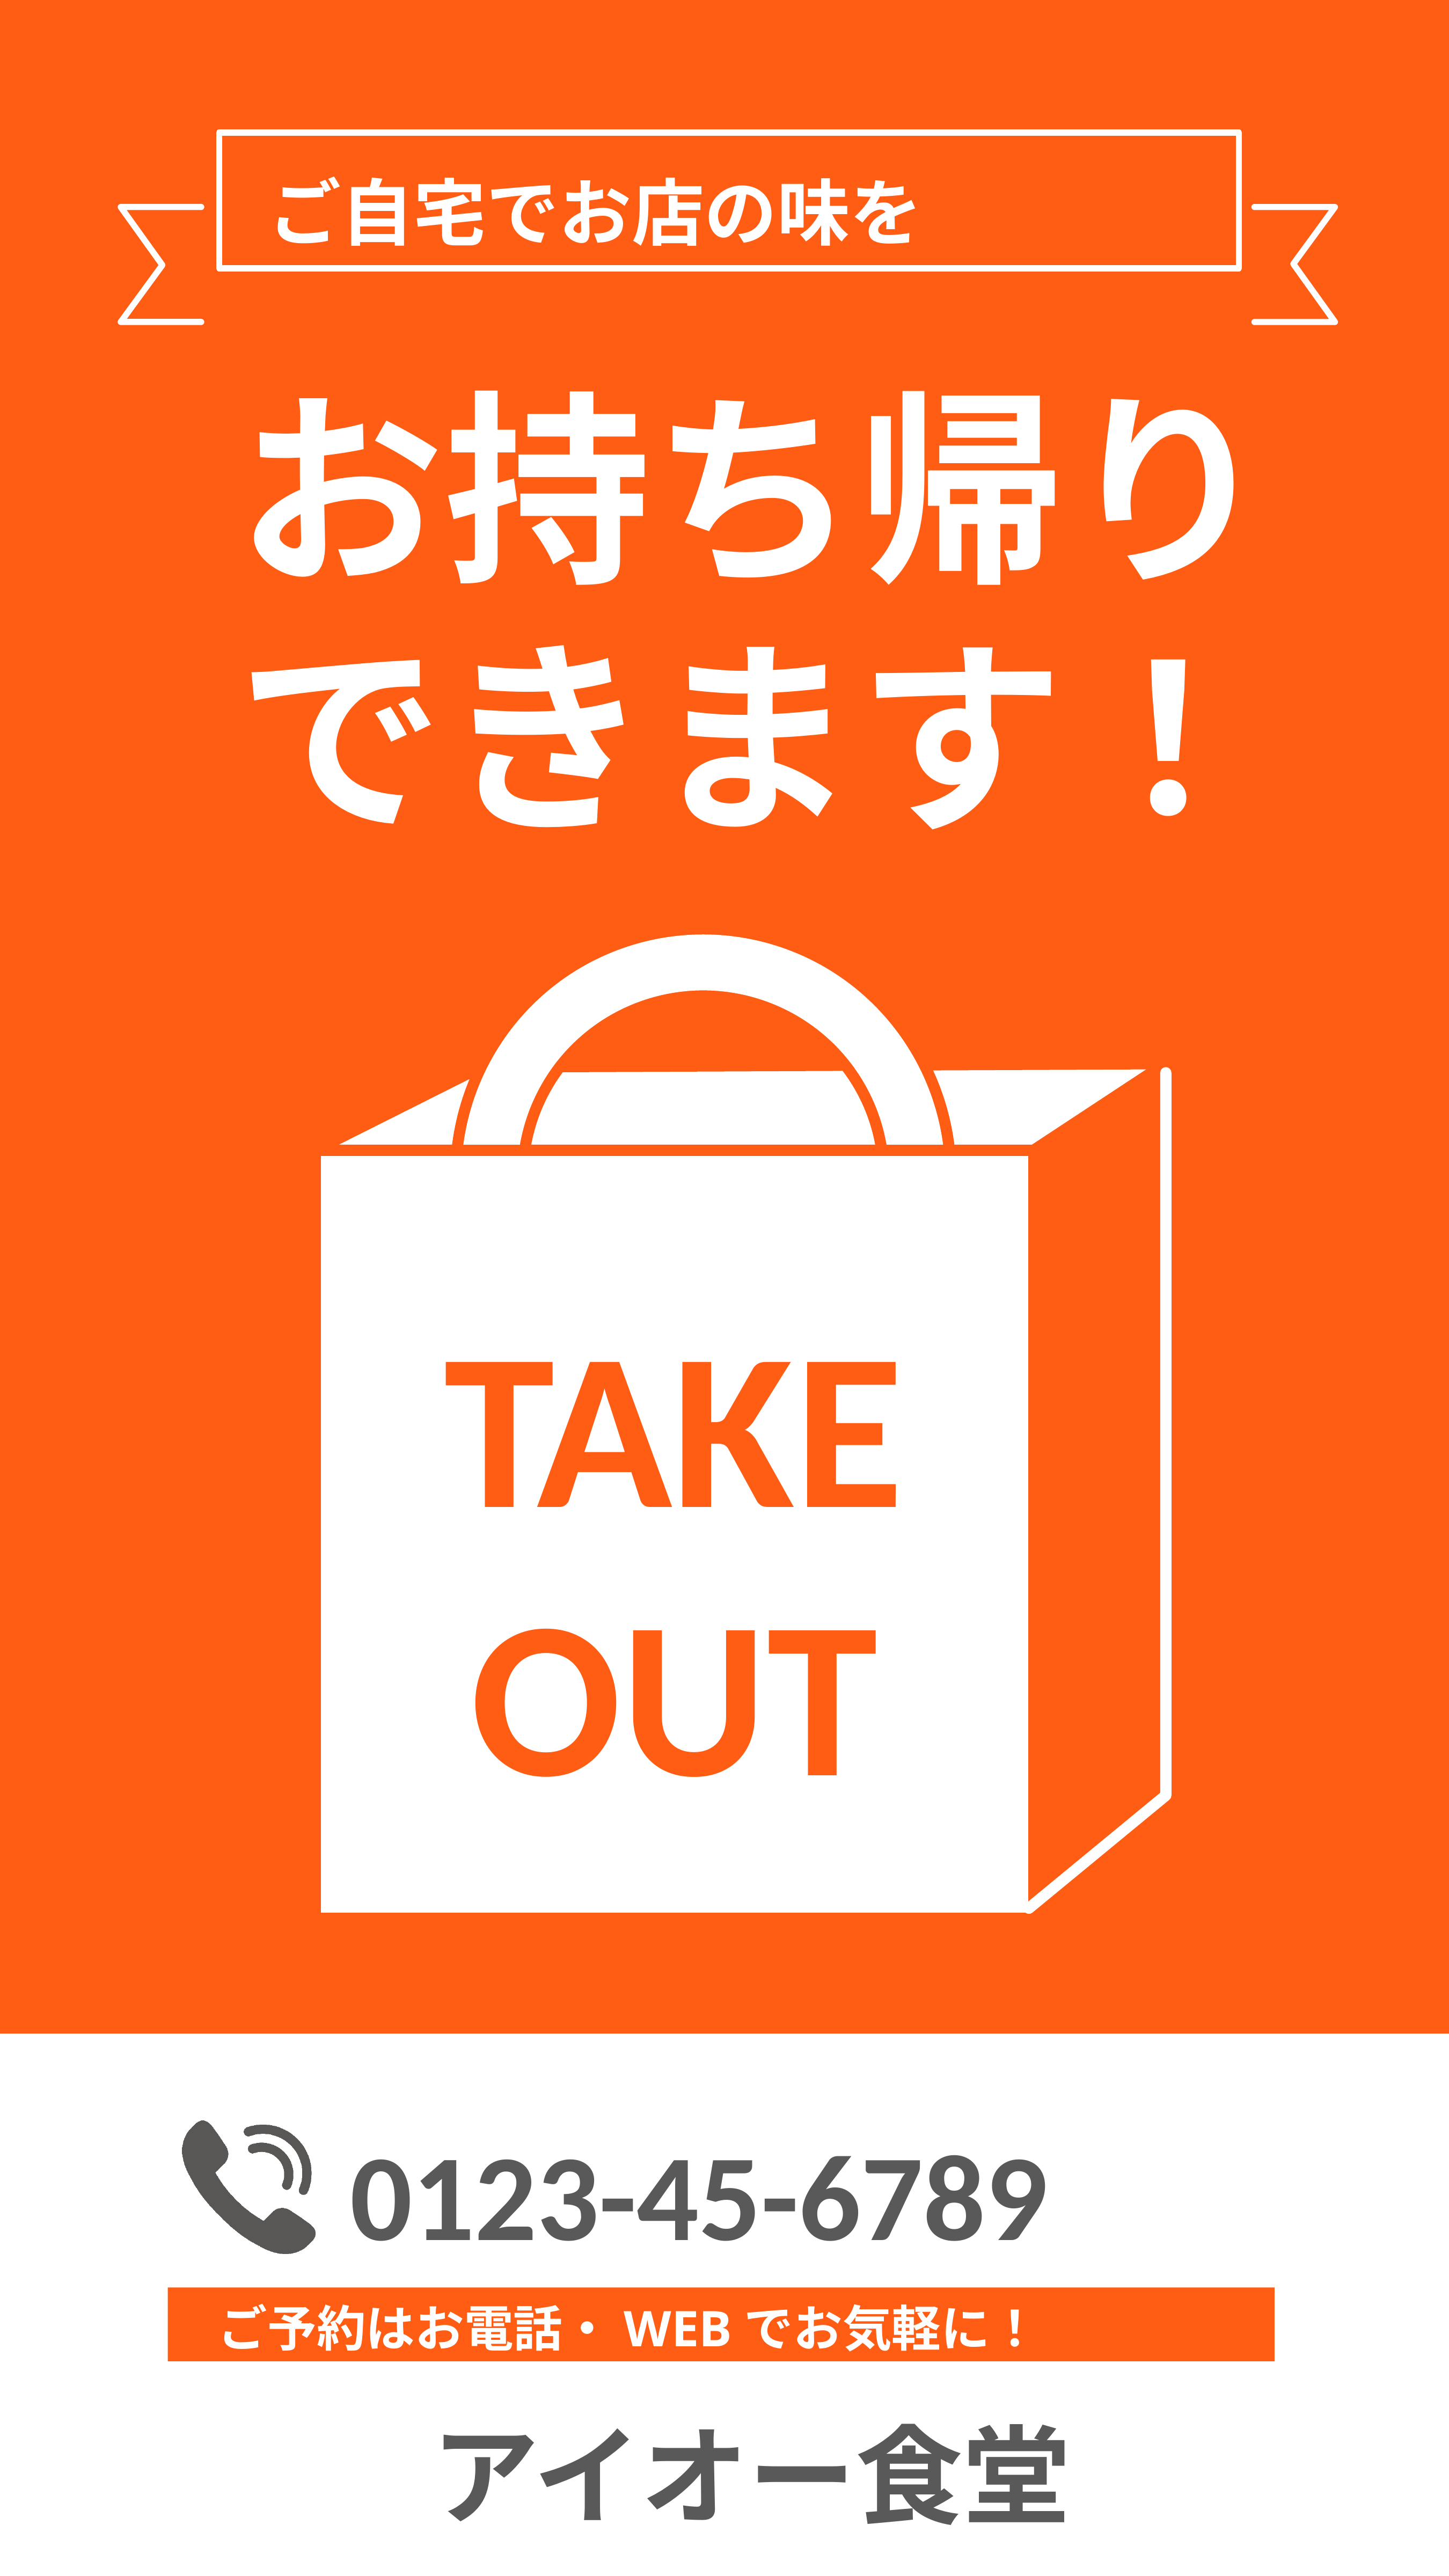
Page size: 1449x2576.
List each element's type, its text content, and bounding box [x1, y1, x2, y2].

text_box [120, 206, 203, 324]
text_box [167, 2287, 1275, 2361]
text_box ご予約はお電話・WEBでお気軽に！ [210, 2293, 1248, 2361]
text_box [489, 961, 917, 1149]
text_box お持ち帰り できます！ [208, 355, 1301, 860]
text_box 0123-45-6789 [342, 2113, 1255, 2269]
text_box [315, 1065, 518, 1149]
picture [182, 2120, 316, 2255]
text_box [1253, 206, 1336, 324]
text_box [0, 0, 1449, 2034]
text_box [218, 131, 1240, 269]
text_box [1028, 1071, 1167, 1909]
text_box [887, 1062, 1166, 1151]
text_box TAKE OUT [328, 1279, 1020, 1824]
text_box [314, 1149, 1035, 1920]
text_box アイオー食堂 [415, 2404, 1087, 2541]
